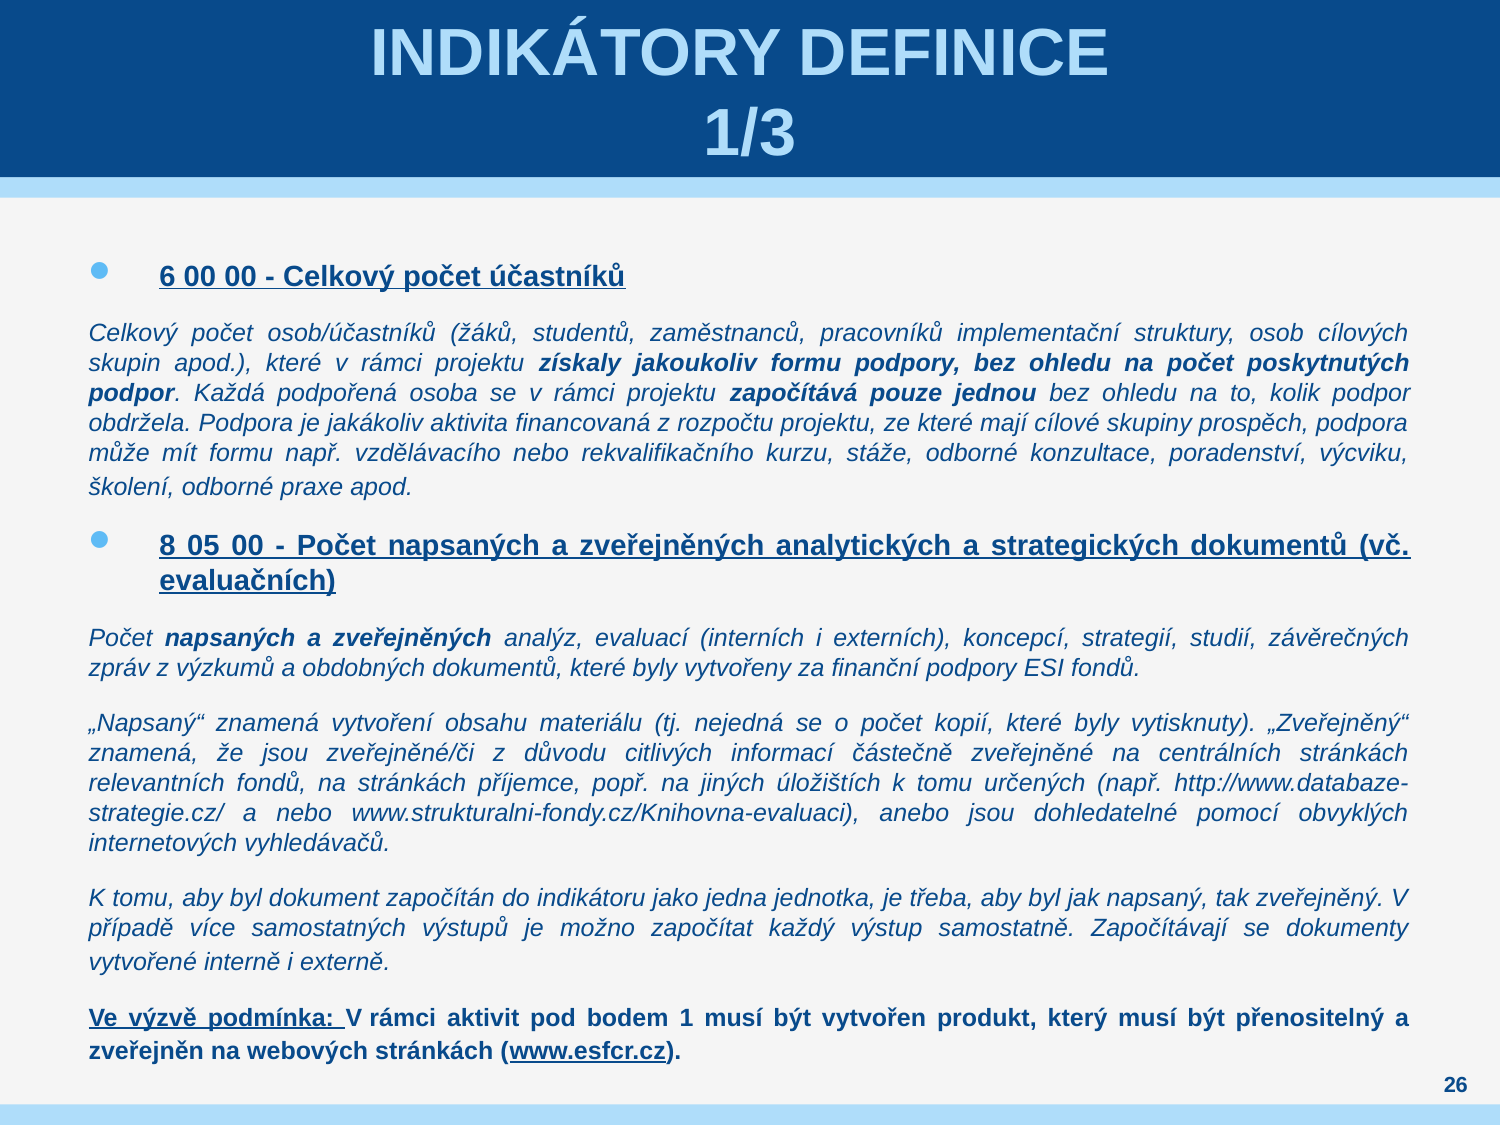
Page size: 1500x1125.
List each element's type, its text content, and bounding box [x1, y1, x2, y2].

list 6 00 00 - Celkový počet účastníků Celkový počet osob/účastníků (žáků, studentů, zaměstnanců, pracovníků implementační struktury, osob cílových skupin apod.), které v rámci projektu získaly jakoukoliv formu podpory, bez ohledu na počet poskytnutých podpor. Každá podpořená osoba se v rámci projektu započítává pouze jednou bez ohledu na to, kolik podpor obdržela. Podpora je jakákoliv aktivita financovaná z rozpočtu projektu, ze které mají cílové skupiny prospěch, podpora může mít formu např. vzdělávacího nebo rekvalifikačního kurzu, stáže, odborné konzultace, poradenství, výcviku, školení, odborné praxe apod. 8 05 00 - Počet napsaných a zveřejněných analytických a strategických dokumentů (vč. evaluačních) Počet napsaných a zveřejněných analýz, evaluací (interních i externích), koncepcí, strategií, studií, závěrečných zpráv z výzkumů a obdobných dokumentů, které byly vytvořeny za finanční podpory ESI fondů. „Napsaný“ znamená vytvoření obsahu materiálu (tj. nejedná se o počet kopií, které byly vytisknuty). „Zveřejněný“ znamená, že jsou zveřejněné/či z důvodu citlivých informací částečně zveřejněné na centrálních stránkách relevantních fondů, na stránkách příjemce, popř. na jiných úložištích k tomu určených (např. http://www.databaze-strategie.cz/ a nebo www.strukturalni-fondy.cz/Knihovna-evaluaci), anebo jsou dohledatelné pomocí obvyklých internetových vyhledávačů. K tomu, aby byl dokument započítán do indikátoru jako jedna jednotka, je třeba, aby byl jak napsaný, tak zveřejněný. V případě více samostatných výstupů je možno započítat každý výstup samostatně. Započítávají se dokumenty vytvořené interně i externě. Ve výzvě podmínka: V rámci aktivit pod bodem 1 musí být vytvořen produkt, který musí být přenositelný a zveřejněn na webových stránkách (www.esfcr.cz). [88, 231, 1412, 1083]
title Indikátory definice 1/3 [59, 0, 1441, 178]
slide_number 26 [1417, 1068, 1495, 1099]
